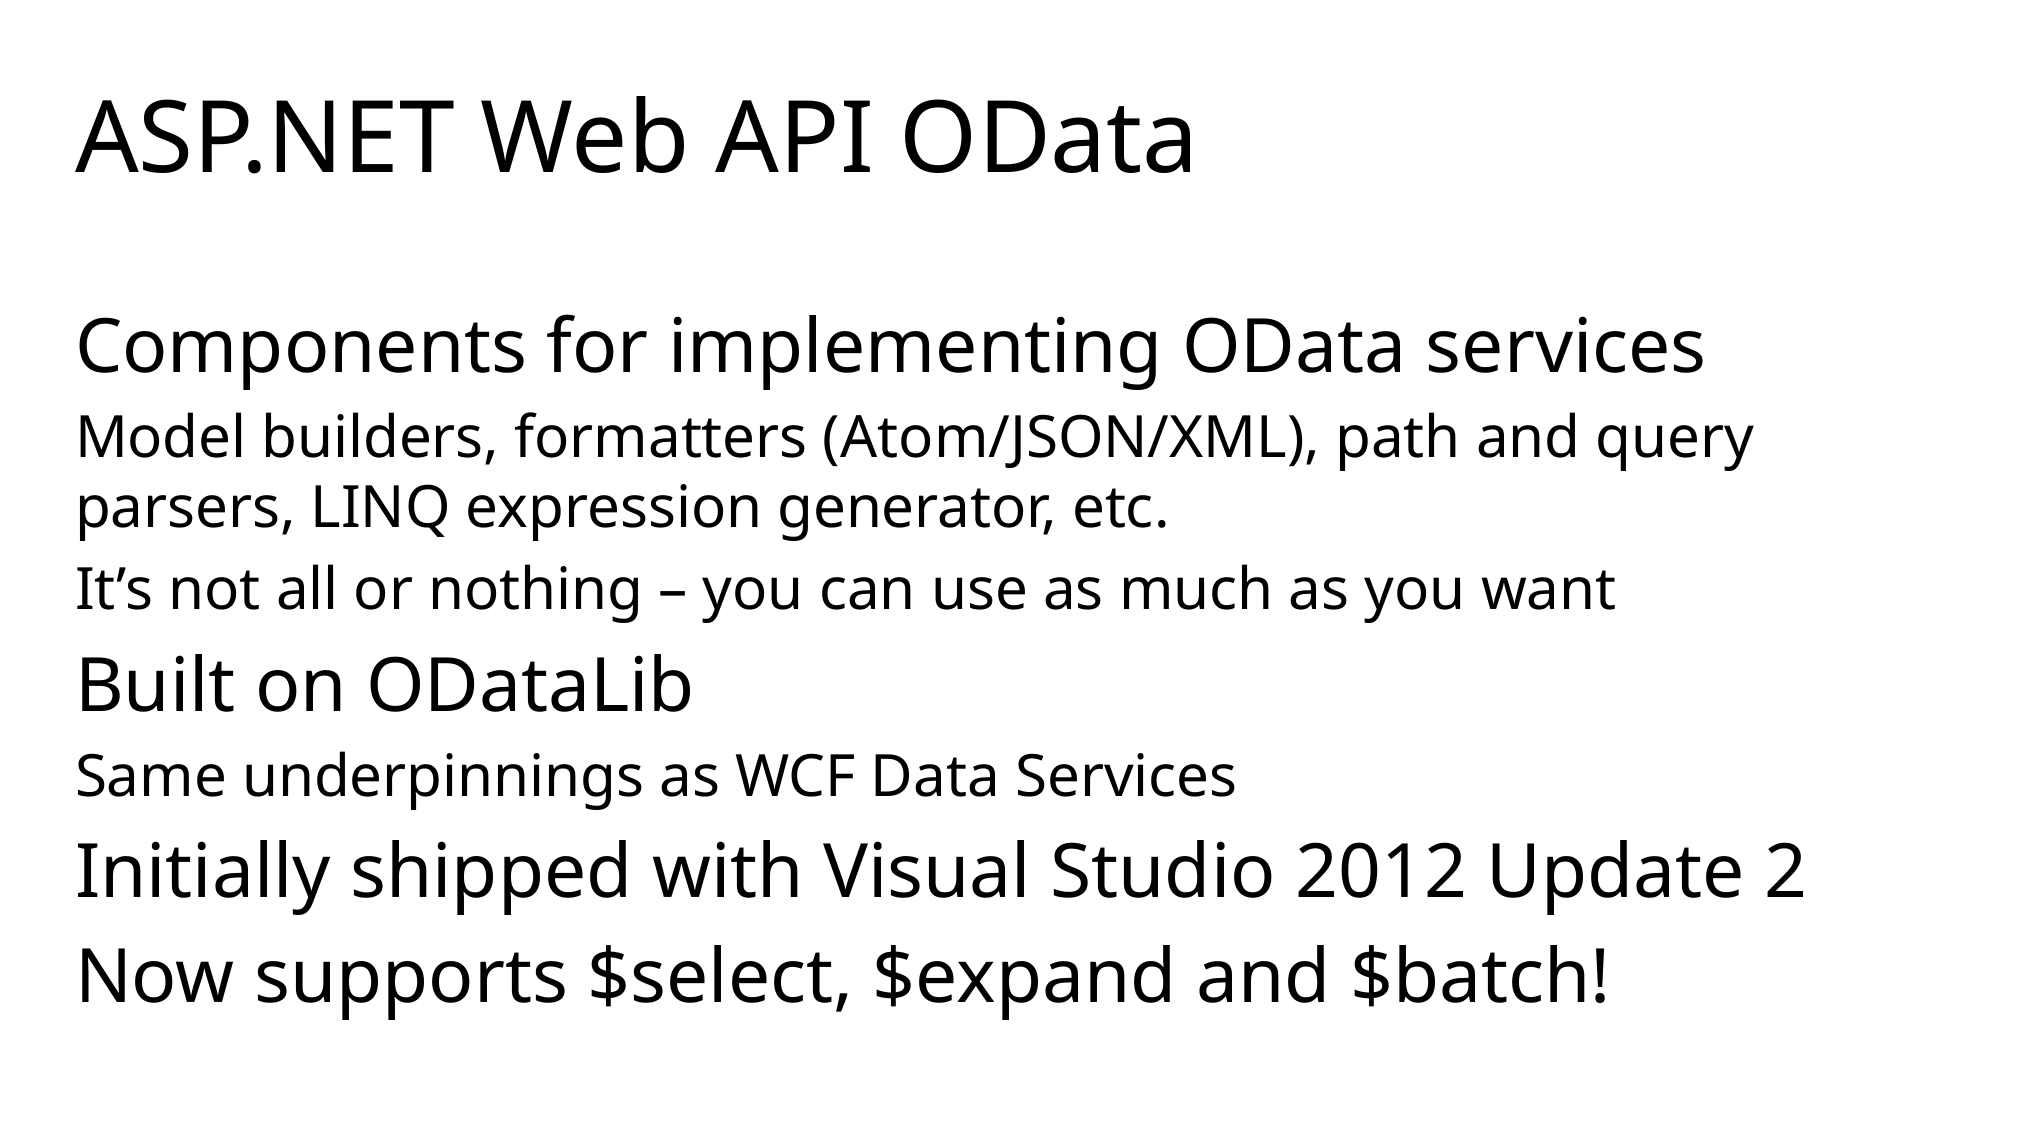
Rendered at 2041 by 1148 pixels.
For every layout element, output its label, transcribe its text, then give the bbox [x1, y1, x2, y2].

list Components for implementing OData services Model builders, formatters (Atom/JSON/XML), path and query parsers, LINQ expression generator, etc. It’s not all or nothing – you can use as much as you want Built on ODataLib Same underpinnings as WCF Data Services Initially shipped with Visual Studio 2012 Update 2 Now supports $select, $expand and $batch! [45, 273, 1996, 1099]
title ASP.NET Web API OData [45, 48, 1996, 199]
